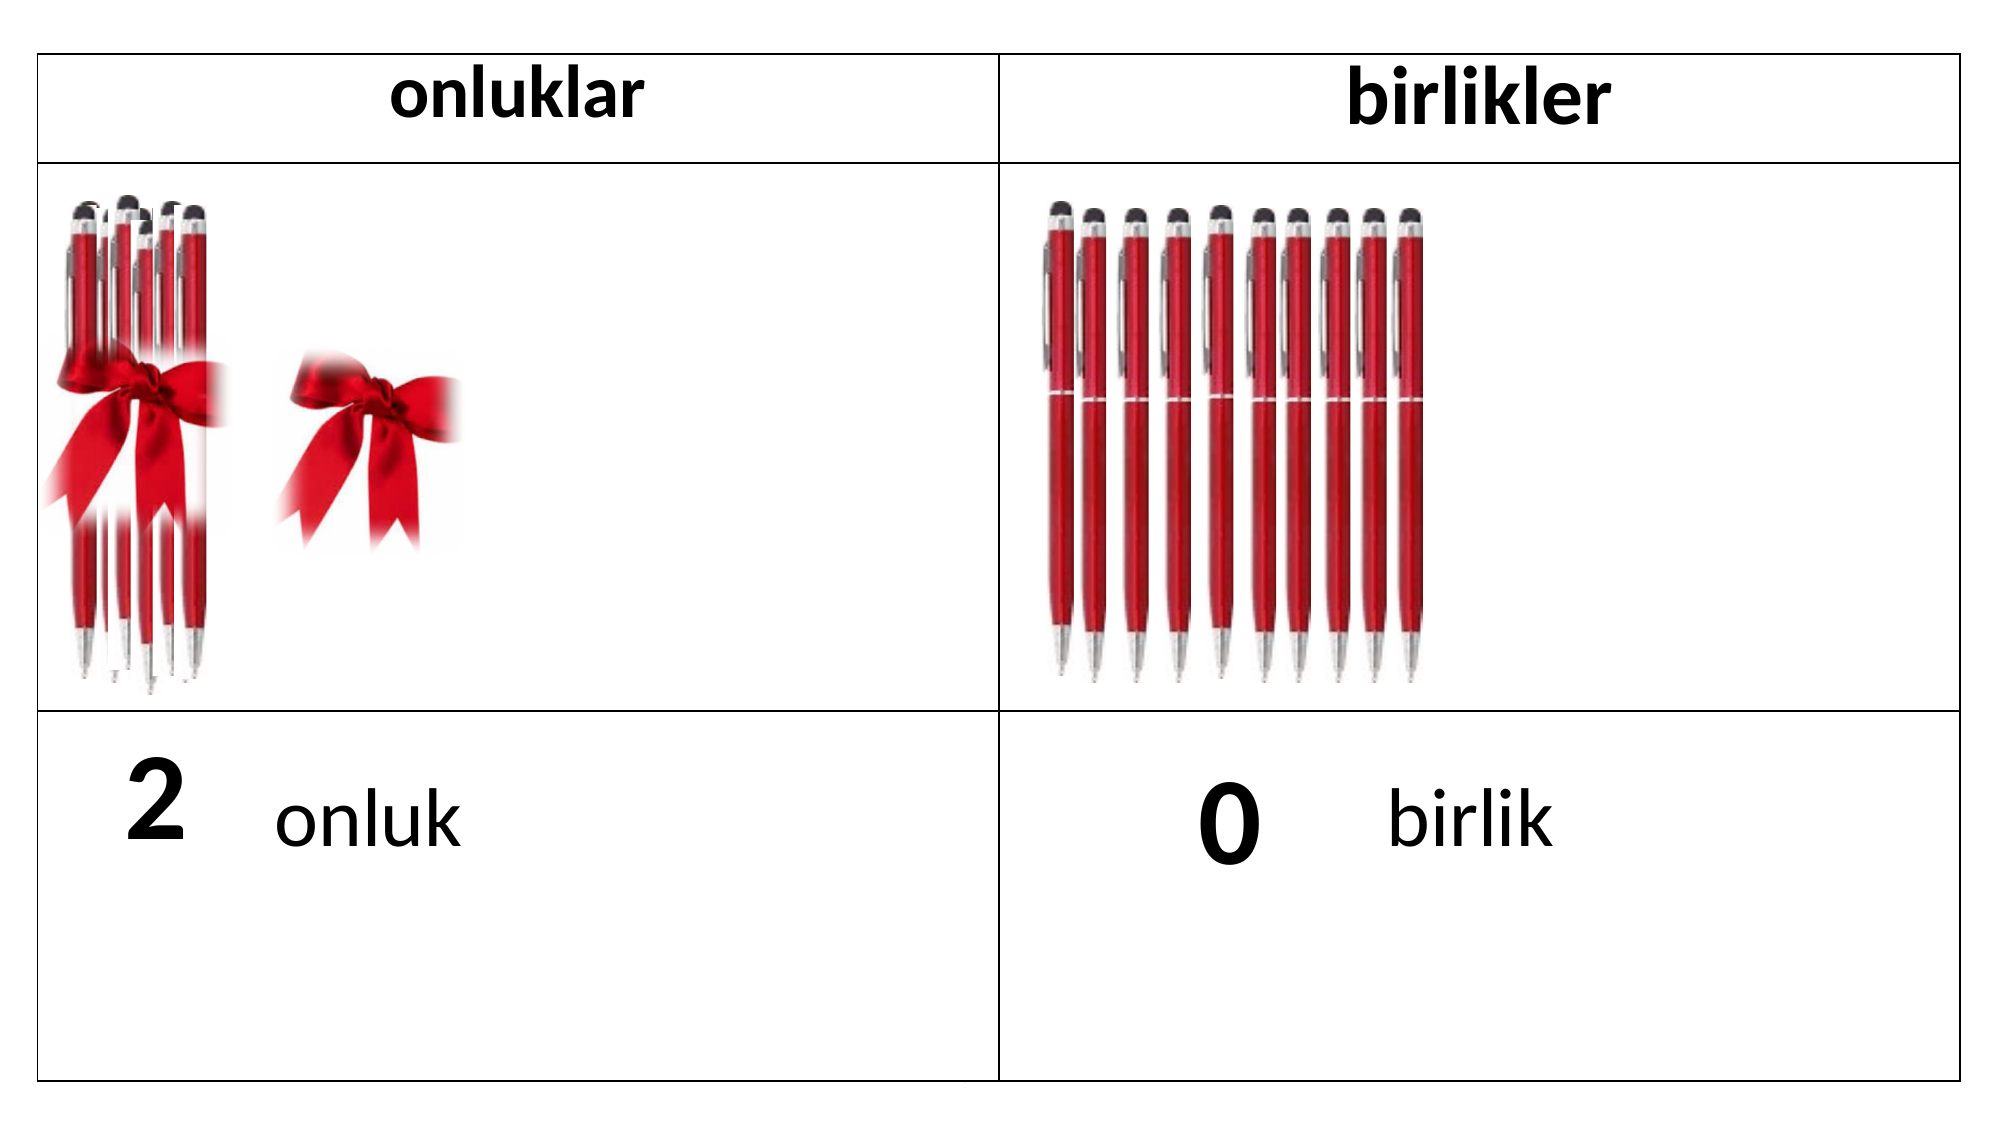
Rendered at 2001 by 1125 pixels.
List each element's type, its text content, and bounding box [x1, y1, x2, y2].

table_header birlikler [1000, 55, 1959, 162]
picture [1116, 208, 1149, 683]
picture [1201, 205, 1234, 679]
footer Kazım KAT [662, 1042, 1338, 1103]
text_box onluk [259, 755, 497, 871]
text_box 2 [110, 707, 234, 873]
picture [1390, 208, 1424, 683]
text_box birlik [1371, 755, 1569, 871]
table_cell [1000, 712, 1959, 1080]
picture [1243, 208, 1277, 683]
picture [37, 195, 234, 695]
picture [1158, 208, 1191, 683]
picture [1041, 201, 1107, 683]
picture [270, 344, 467, 557]
picture [1318, 208, 1351, 683]
table_cell [38, 712, 998, 1080]
table_cell [38, 164, 998, 710]
text_box 0 [1183, 732, 1383, 898]
table_header onluklar [38, 55, 998, 162]
table_cell [1000, 164, 1959, 710]
picture [1278, 208, 1311, 683]
picture [1354, 208, 1387, 683]
